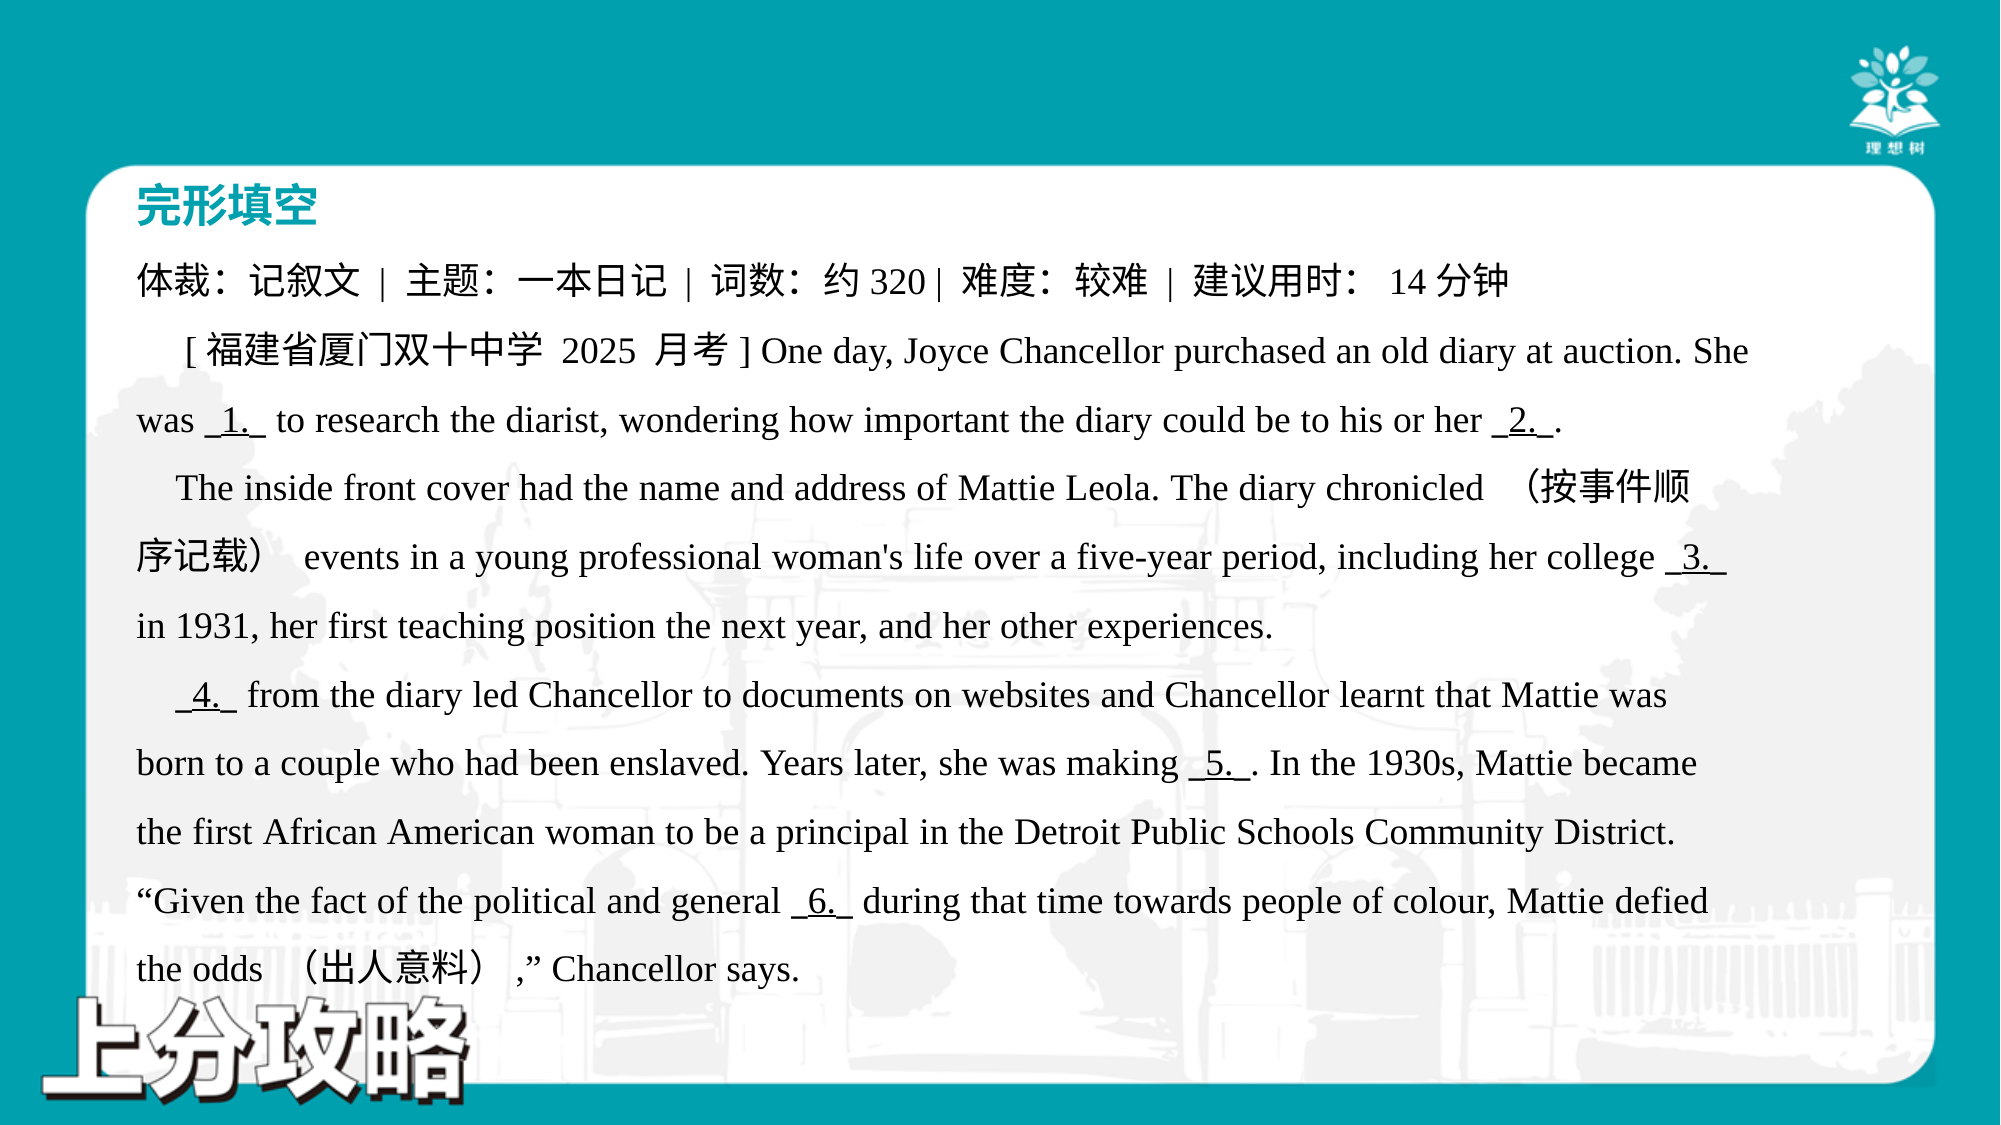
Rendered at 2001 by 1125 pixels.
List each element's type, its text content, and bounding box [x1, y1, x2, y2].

text_box 体裁：记叙文 | 主题：一本日记 | 词数：约320 | 难度：较难 | 建议用时：14分钟 [福建省厦门双十中学 2025 月考] One day, Joyce Chancellor purchased an old diary at auction. She was _1._ to research the diarist, wondering how important the diary could be to his or her _2._. The inside front cover had the name and address of Mattie Leola. The diary chronicled （按事件顺 序记载） events in a young professional woman's life over a five-year period, including her college _3._ in 1931, her first teaching position the next year, and her other experiences. _4._ from the diary led Chancellor to documents on websites and Chancellor learnt that Mattie was born to a couple who had been enslaved. Years later, she was making _5._. In the 1930s, Mattie became the first African American woman to be a principal in the Detroit Public Schools Community District. “Given the fact of the political and general _6._ during that time towards people of colour, Mattie defied the odds （出人意料）,” Chancellor says.#4 [136, 233, 1865, 978]
picture [0, 0, 2000, 1125]
text_box 完形填空 [136, 176, 1865, 232]
